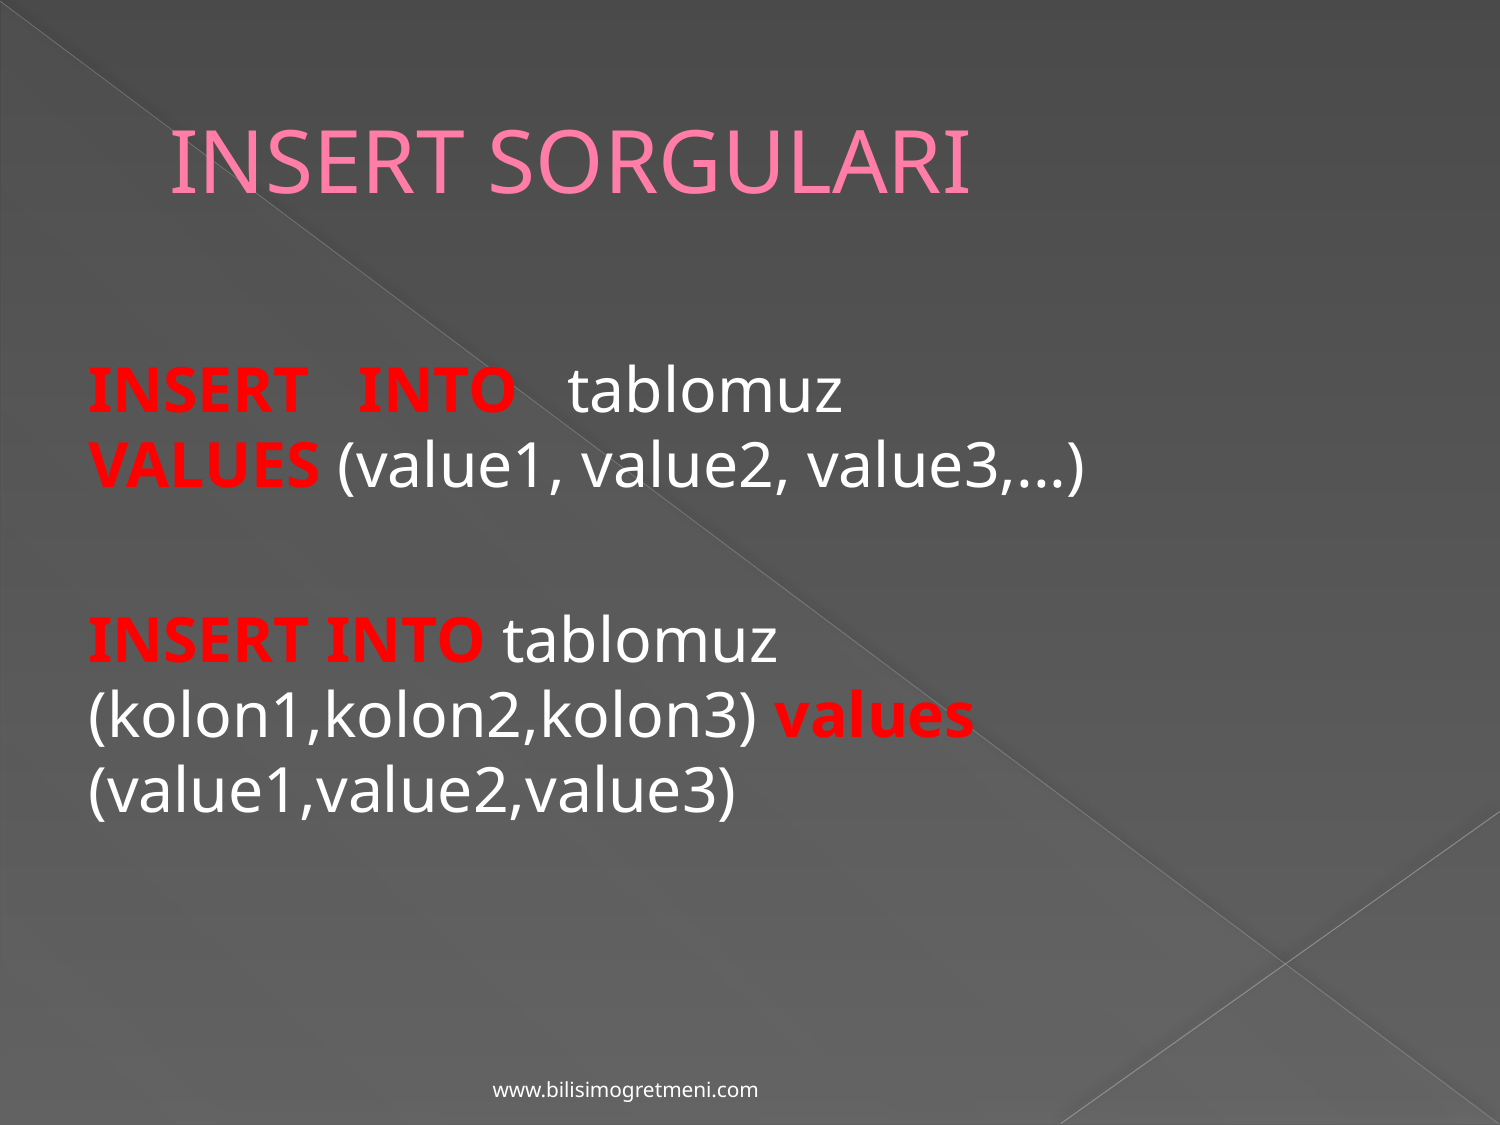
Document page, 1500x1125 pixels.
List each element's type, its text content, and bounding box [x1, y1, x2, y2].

footer www.bilisimogretmeni.com [75, 1063, 774, 1113]
title INSERT SORGULARI [75, 43, 1425, 255]
list INSERT INTO tablomuz VALUES (value1, value2, value3,...) INSERT INTO tablomuz (kolon1,kolon2,kolon3) values (value1,value2,value3) [0, 255, 1471, 1071]
